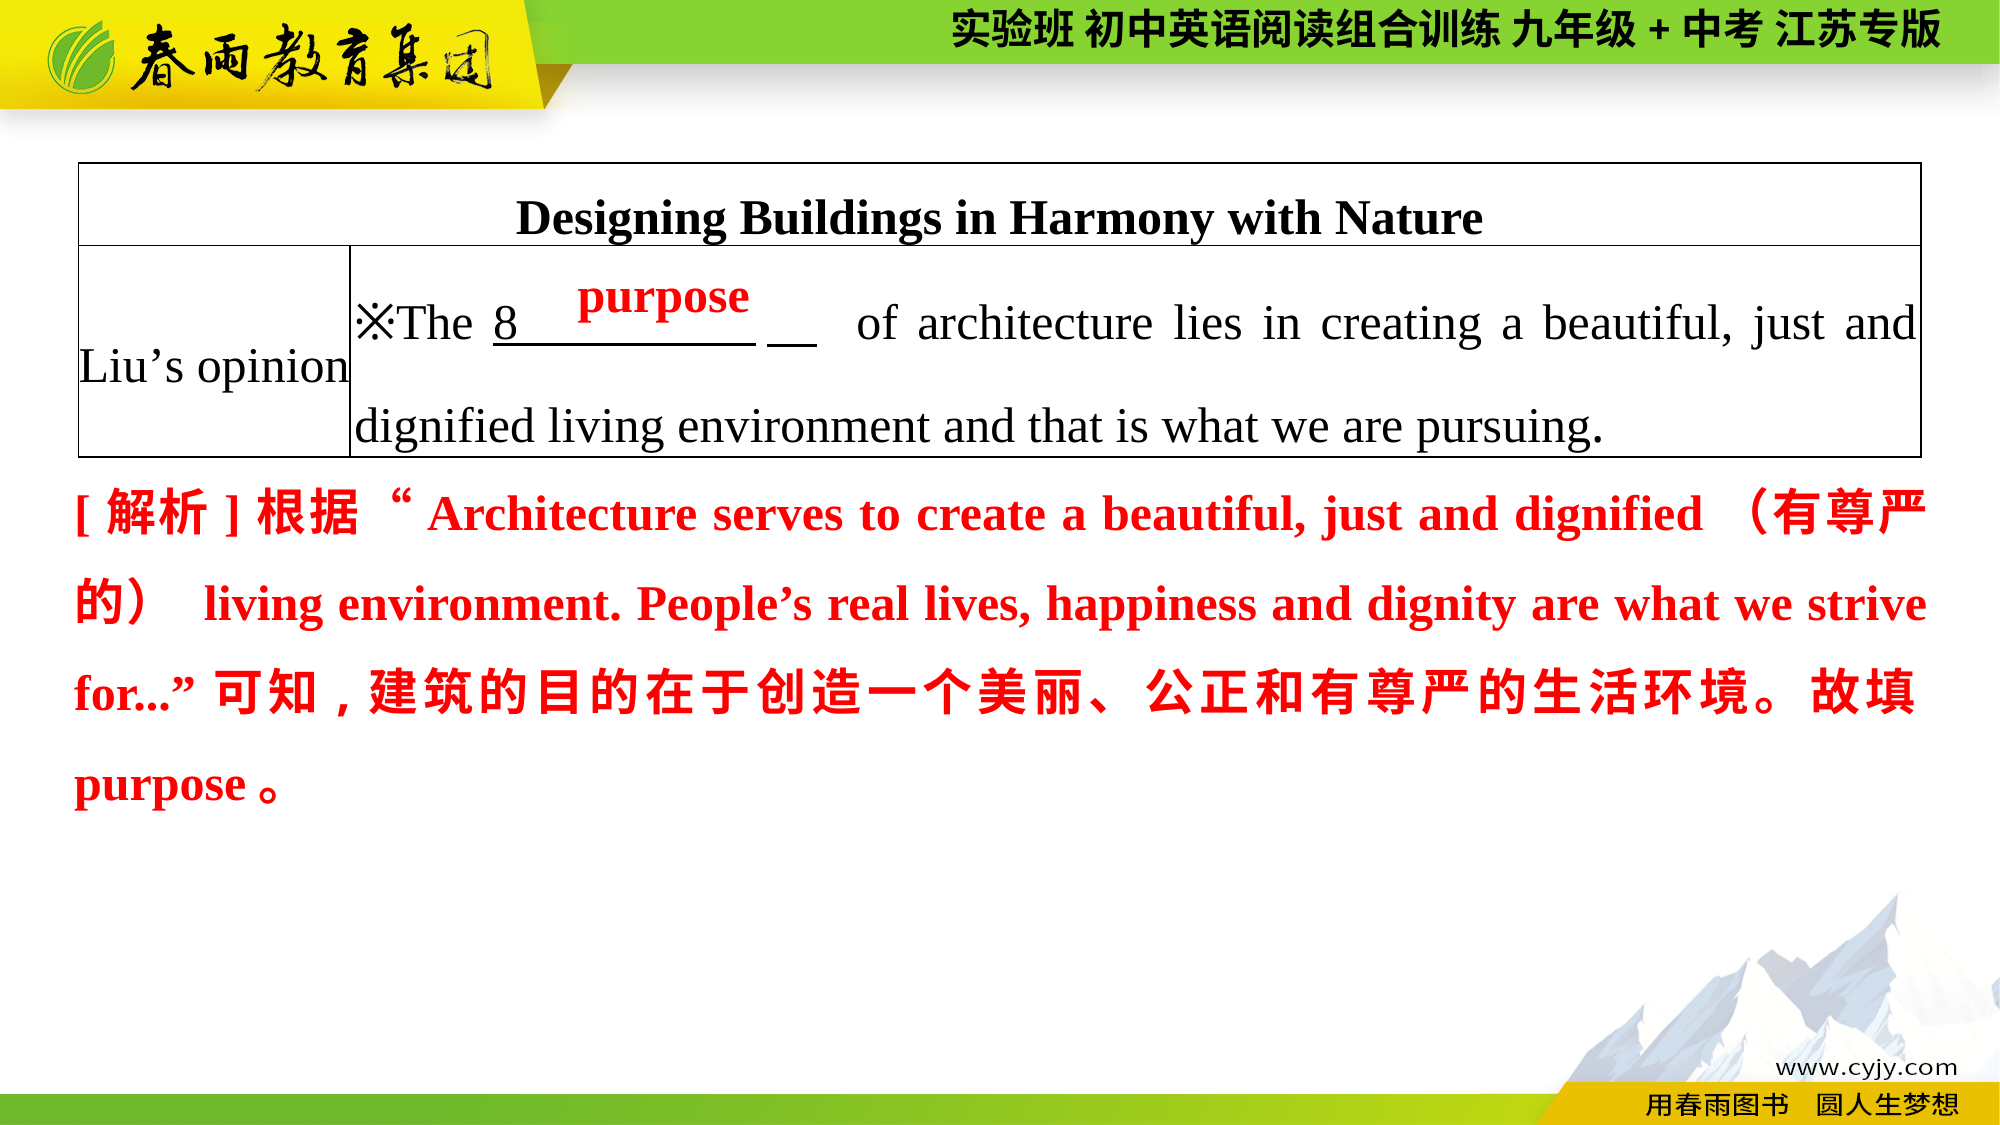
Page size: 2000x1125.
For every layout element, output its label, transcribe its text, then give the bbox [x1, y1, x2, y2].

text_box purpose [563, 254, 766, 330]
table_cell ※The 8 of architecture lies in creating a beautiful, just and dignified living environment and that is what we are pursuing. [351, 246, 1920, 443]
table_cell Liu’s opinion [79, 246, 349, 443]
table_header Designing Buildings in Harmony with Nature [79, 164, 1920, 245]
list [解析]根据“Architecture serves to create a beautiful, just and dignified（有尊严的） living environment. People’s real lives, happiness and dignity are what we strive for...”可知,建筑的目的在于创造一个美丽、公正和有尊严的生活环境。故填purpose。 [59, 443, 1944, 732]
picture [0, 0, 2000, 1125]
